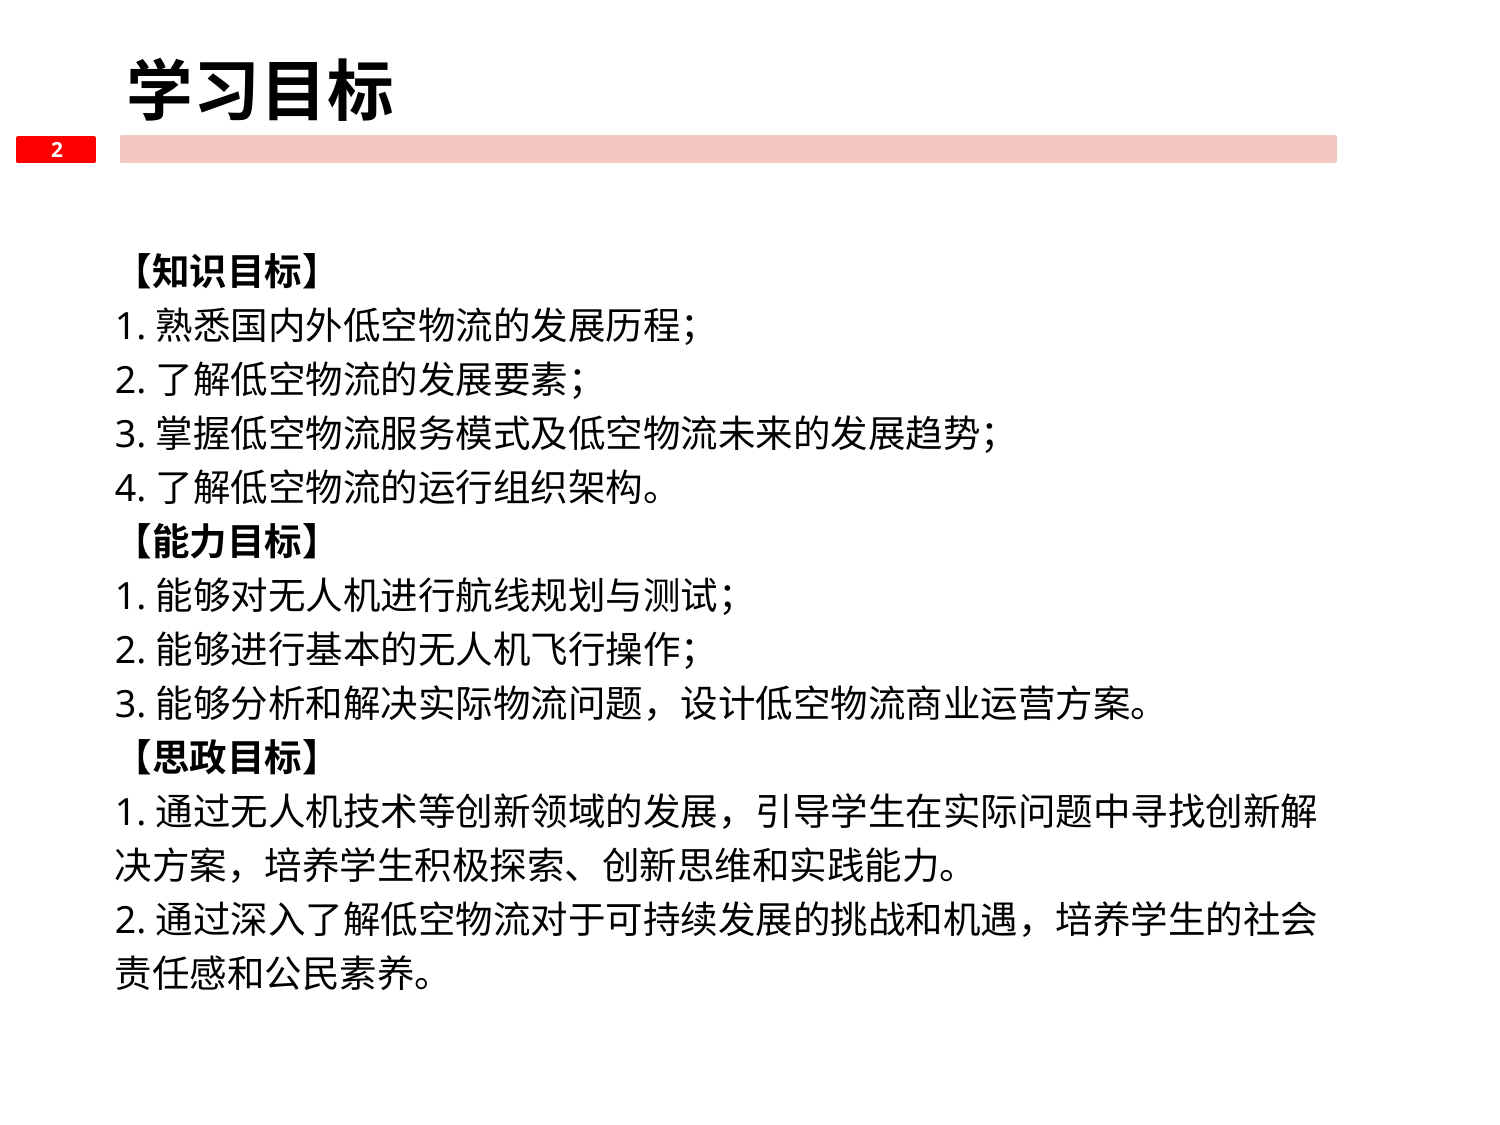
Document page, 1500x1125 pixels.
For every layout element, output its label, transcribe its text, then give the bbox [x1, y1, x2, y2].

text_box 2 [17, 129, 97, 189]
text_box 学习目标 [80, 41, 409, 137]
text_box 【知识目标】 1.熟悉国内外低空物流的发展历程； 2.了解低空物流的发展要素； 3.掌握低空物流服务模式及低空物流未来的发展趋势； 4.了解低空物流的运行组织架构。 【能力目标】 1.能够对无人机进行航线规划与测试； 2.能够进行基本的无人机飞行操作； 3.能够分析和解决实际物流问题，设计低空物流商业运营方案。 【思政目标】 1.通过无人机技术等创新领域的发展，引导学生在实际问题中寻找创新解决方案，培养学生积极探索、创新思维和实践能力。 2.通过深入了解低空物流对于可持续发展的挑战和机遇，培养学生的社会责任感和公民素养。 [100, 231, 1364, 1003]
